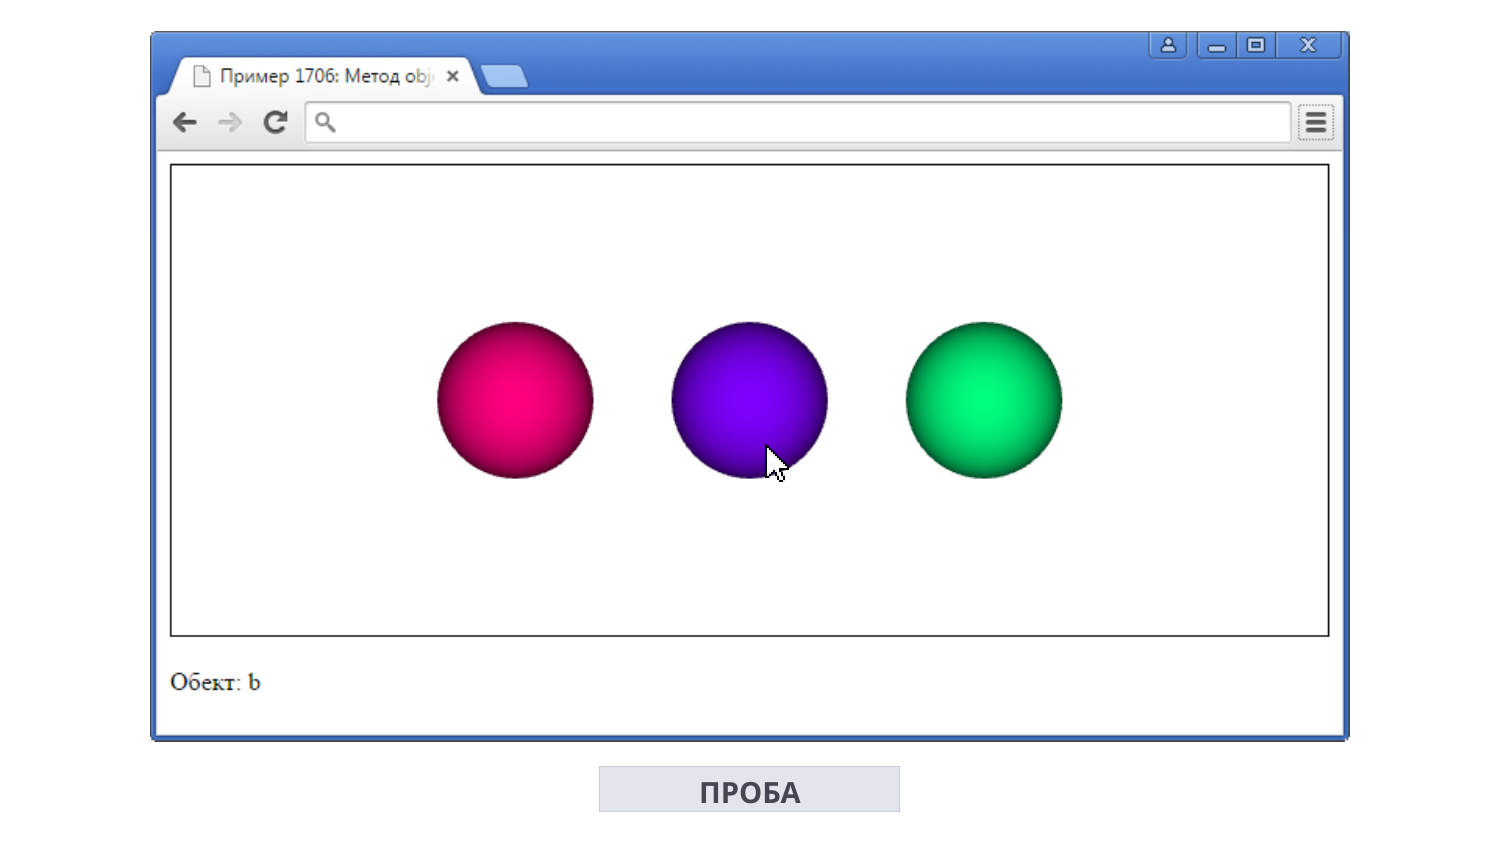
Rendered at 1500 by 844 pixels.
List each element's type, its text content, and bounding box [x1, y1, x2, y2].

text_box ПРОБА [599, 766, 900, 812]
picture [149, 31, 1351, 742]
